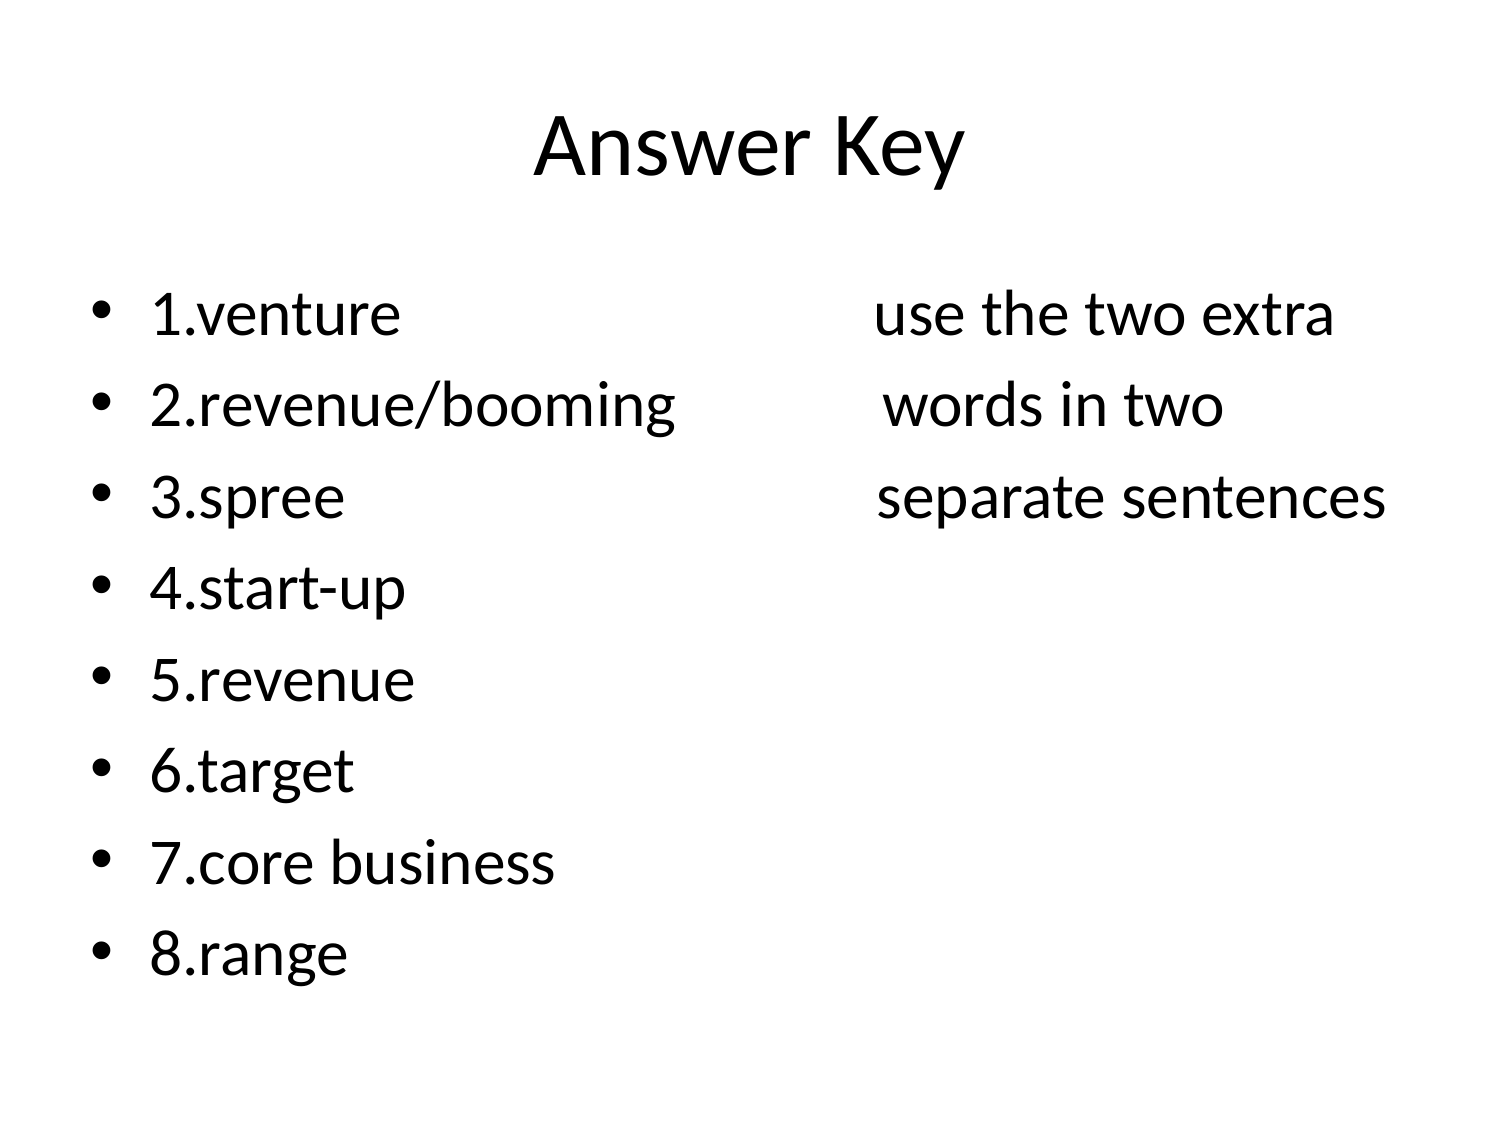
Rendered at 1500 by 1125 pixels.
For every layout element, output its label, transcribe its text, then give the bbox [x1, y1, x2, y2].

list 1.venture use the two extra 2.revenue/booming words in two 3.spree separate sentences 4.start-up 5.revenue 6.target 7.core business 8.range [75, 262, 1425, 1005]
title Answer Key [75, 45, 1425, 233]
